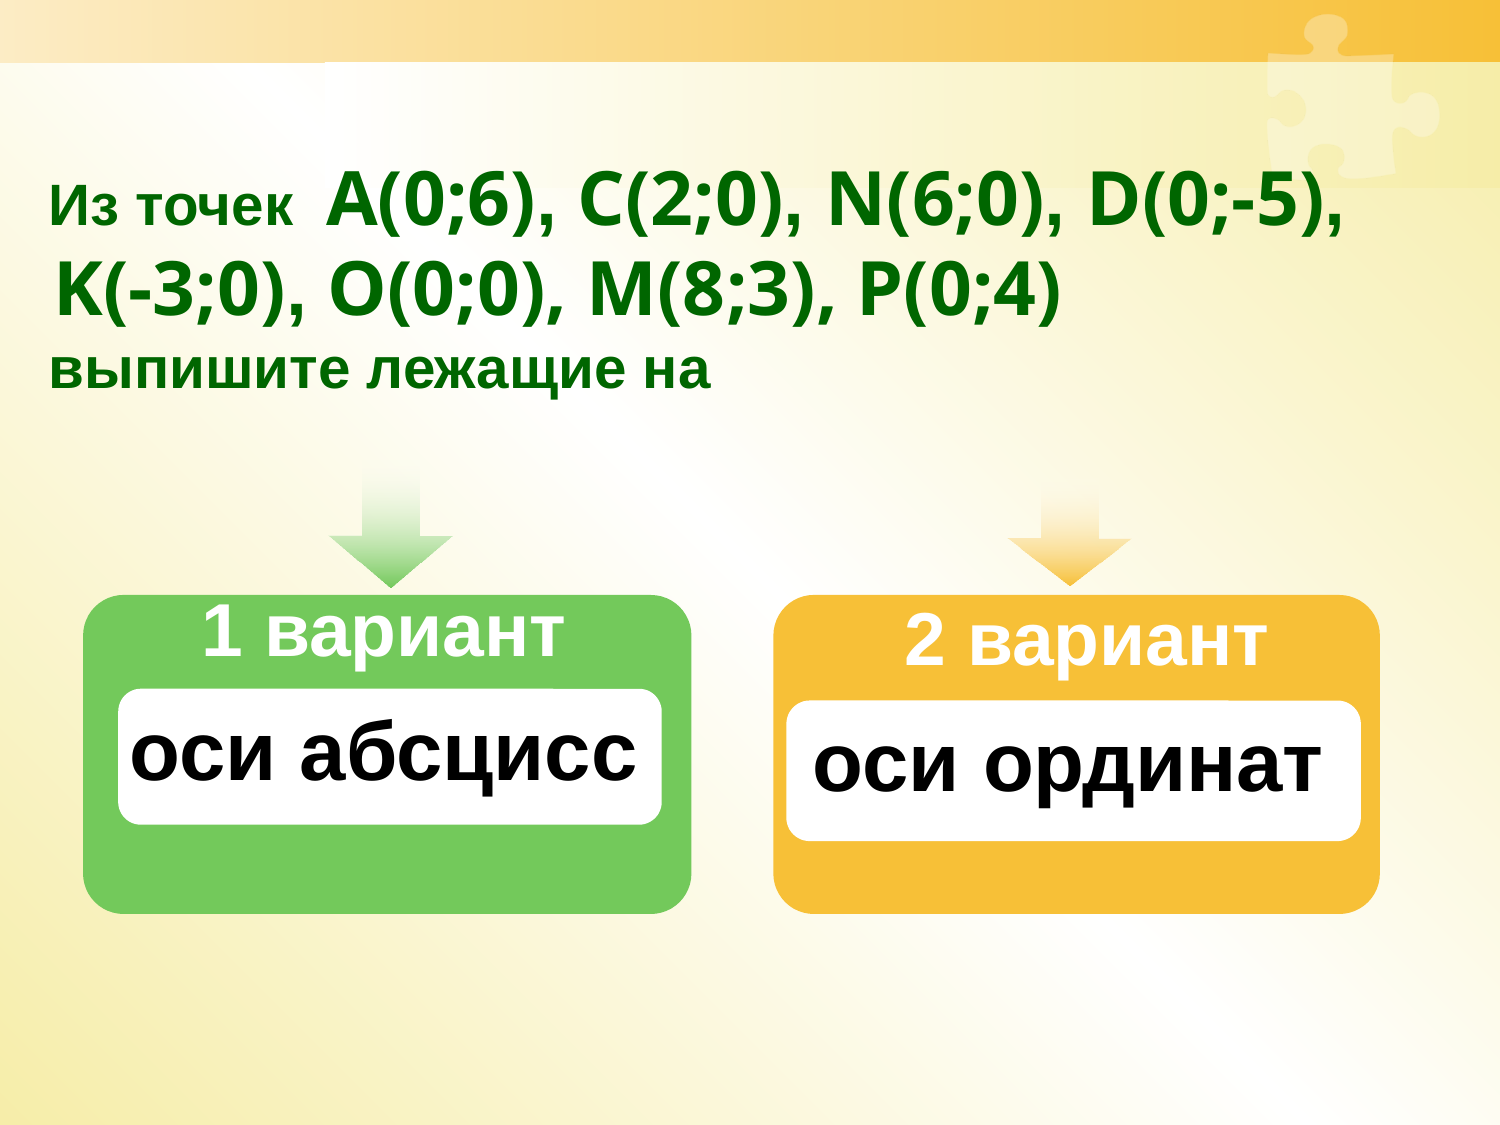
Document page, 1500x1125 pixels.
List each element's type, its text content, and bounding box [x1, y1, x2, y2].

text_box 1 вариант [157, 574, 611, 679]
text_box [118, 699, 662, 825]
text_box оси ординат [792, 700, 1345, 816]
text_box [786, 701, 1361, 842]
text_box [773, 594, 1380, 914]
text_box оси абсцисс [110, 690, 658, 805]
text_box [83, 594, 692, 914]
title Из точек А(0;6), С(2;0), N(6;0), D(0;-5), K(-3;0), О(0;0), M(8;3), P(0;4) выпишите лежащие на [17, 116, 1500, 434]
text_box 2 вариант [864, 583, 1310, 688]
picture [1265, 12, 1441, 116]
text_box [328, 457, 453, 588]
text_box [1007, 472, 1132, 586]
